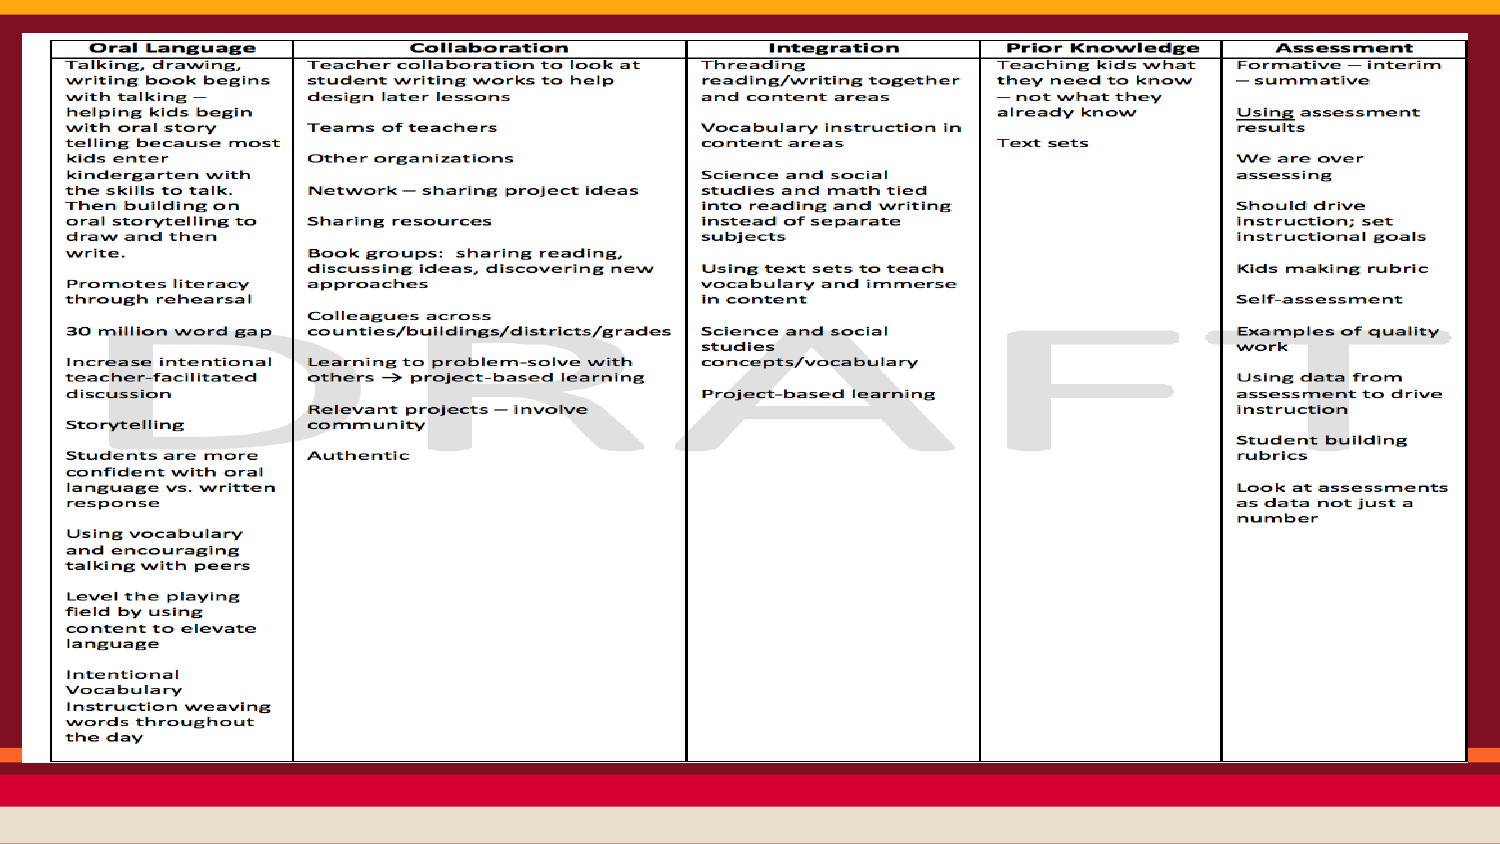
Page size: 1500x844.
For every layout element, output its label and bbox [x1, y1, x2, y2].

picture [22, 33, 1468, 763]
